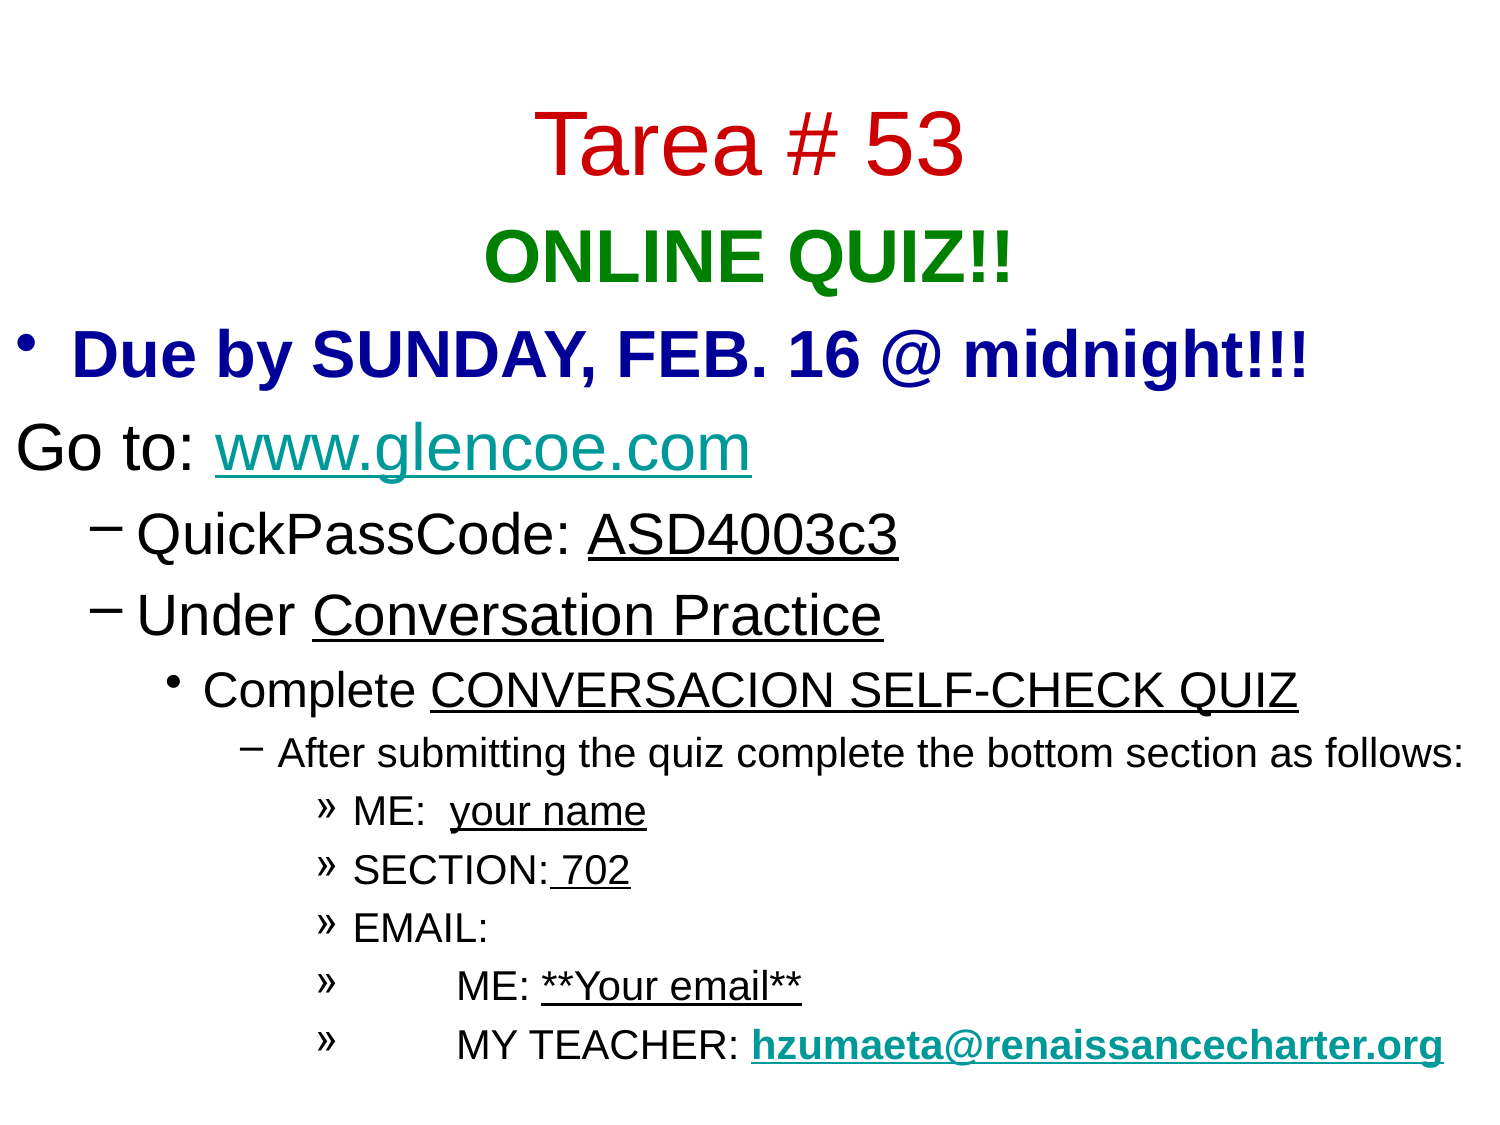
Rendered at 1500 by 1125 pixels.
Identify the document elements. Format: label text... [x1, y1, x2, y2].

list ONLINE QUIZ!! Due by SUNDAY, FEB. 16 @ midnight!!! Go to: www.glencoe.com QuickPassCode: ASD4003c3 Under Conversation Practice Complete CONVERSACION SELF-CHECK QUIZ After submitting the quiz complete the bottom section as follows: ME: your name SECTION: 702 EMAIL: ME: **Your email** MY TEACHER: hzumaeta@renaissancecharter.org [0, 200, 1500, 1005]
title Tarea # 53 [75, 45, 1425, 200]
